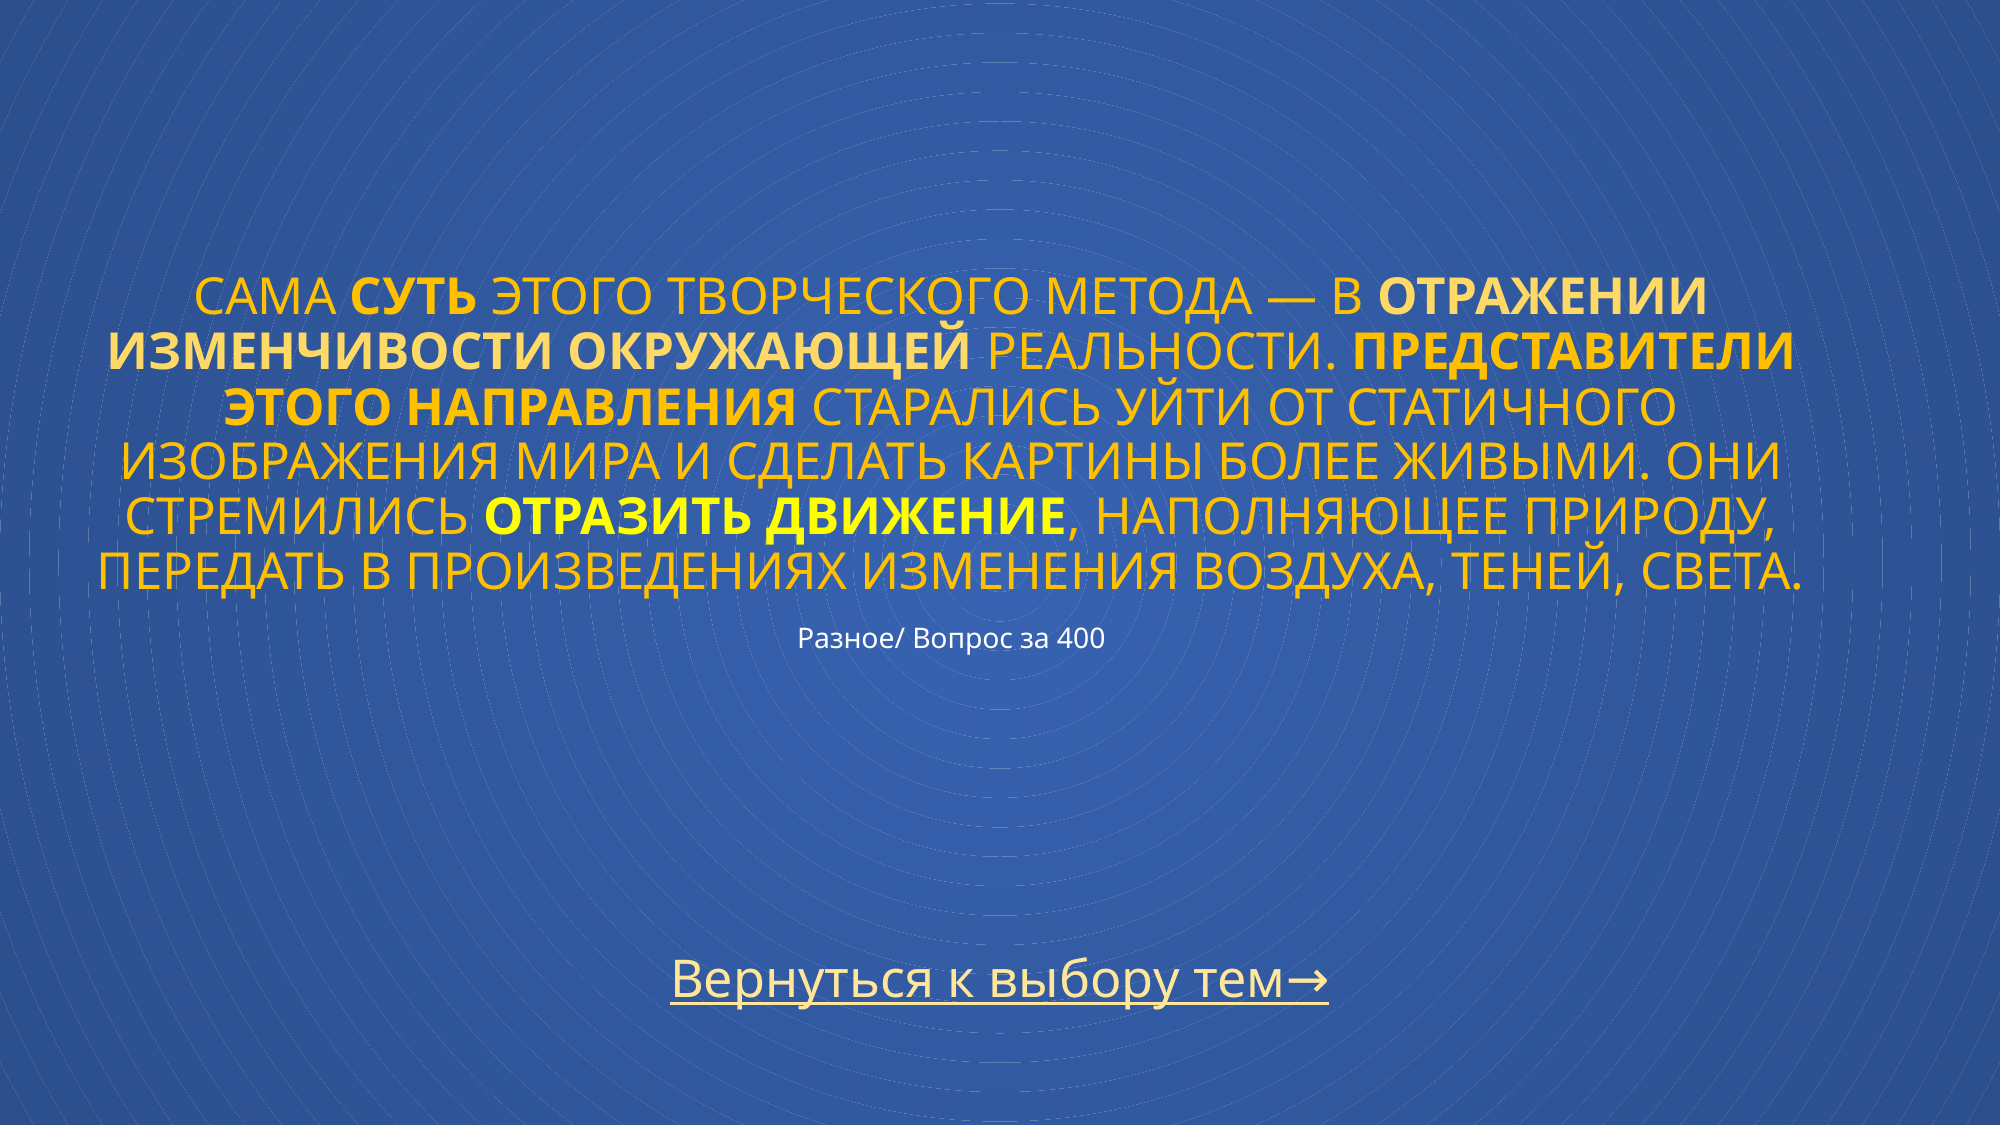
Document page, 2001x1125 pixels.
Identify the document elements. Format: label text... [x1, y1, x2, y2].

title Сама суть этого творческого метода — в отражении изменчивости окружающей реальности. Представители этого направления старались уйти от статичного изображения мира и сделать картины более живыми. Они стремились отразить движение, наполняющее природу, передать в произведениях изменения воздуха, теней, света. Разное/ Вопрос за 400 [63, 236, 1840, 689]
text_box Вернуться к выбору тем→ [655, 938, 1345, 1016]
